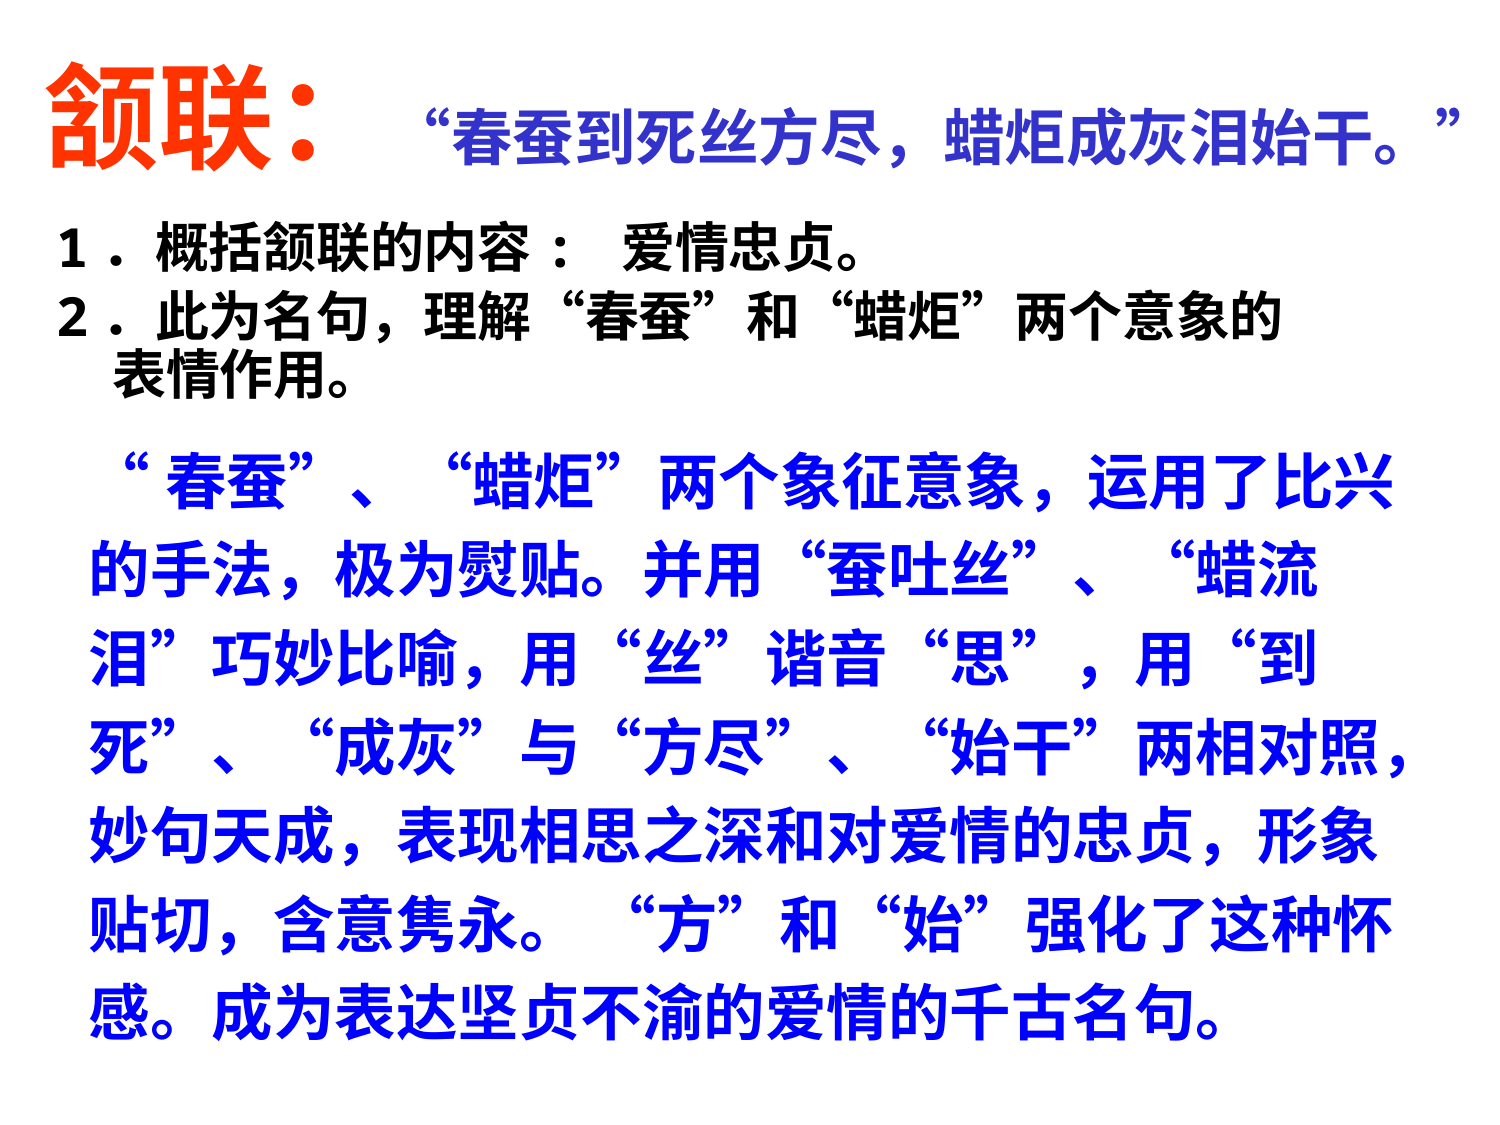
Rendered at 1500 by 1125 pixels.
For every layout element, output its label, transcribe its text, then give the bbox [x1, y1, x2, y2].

text_box “春蚕”、“蜡炬”两个象征意象，运用了比兴的手法，极为熨贴。并用“蚕吐丝”、“蜡流泪”巧妙比喻，用“丝”谐音“思”，用“到死”、“成灰”与“方尽”、“始干”两相对照，妙句天成，表现相思之深和对爱情的忠贞，形象贴切，含意隽永。 “方”和“始”强化了这种怀感。成为表达坚贞不渝的爱情的千古名句。 [74, 420, 1416, 1056]
title 颔联：“春蚕到死丝方尽，蜡炬成灰泪始干。” [0, 27, 1500, 202]
list 1．概括颔联的内容: 爱情忠贞。 2．此为名句，理解“春蚕”和“蜡炬”两个意象的表情作用。 [41, 213, 1339, 421]
